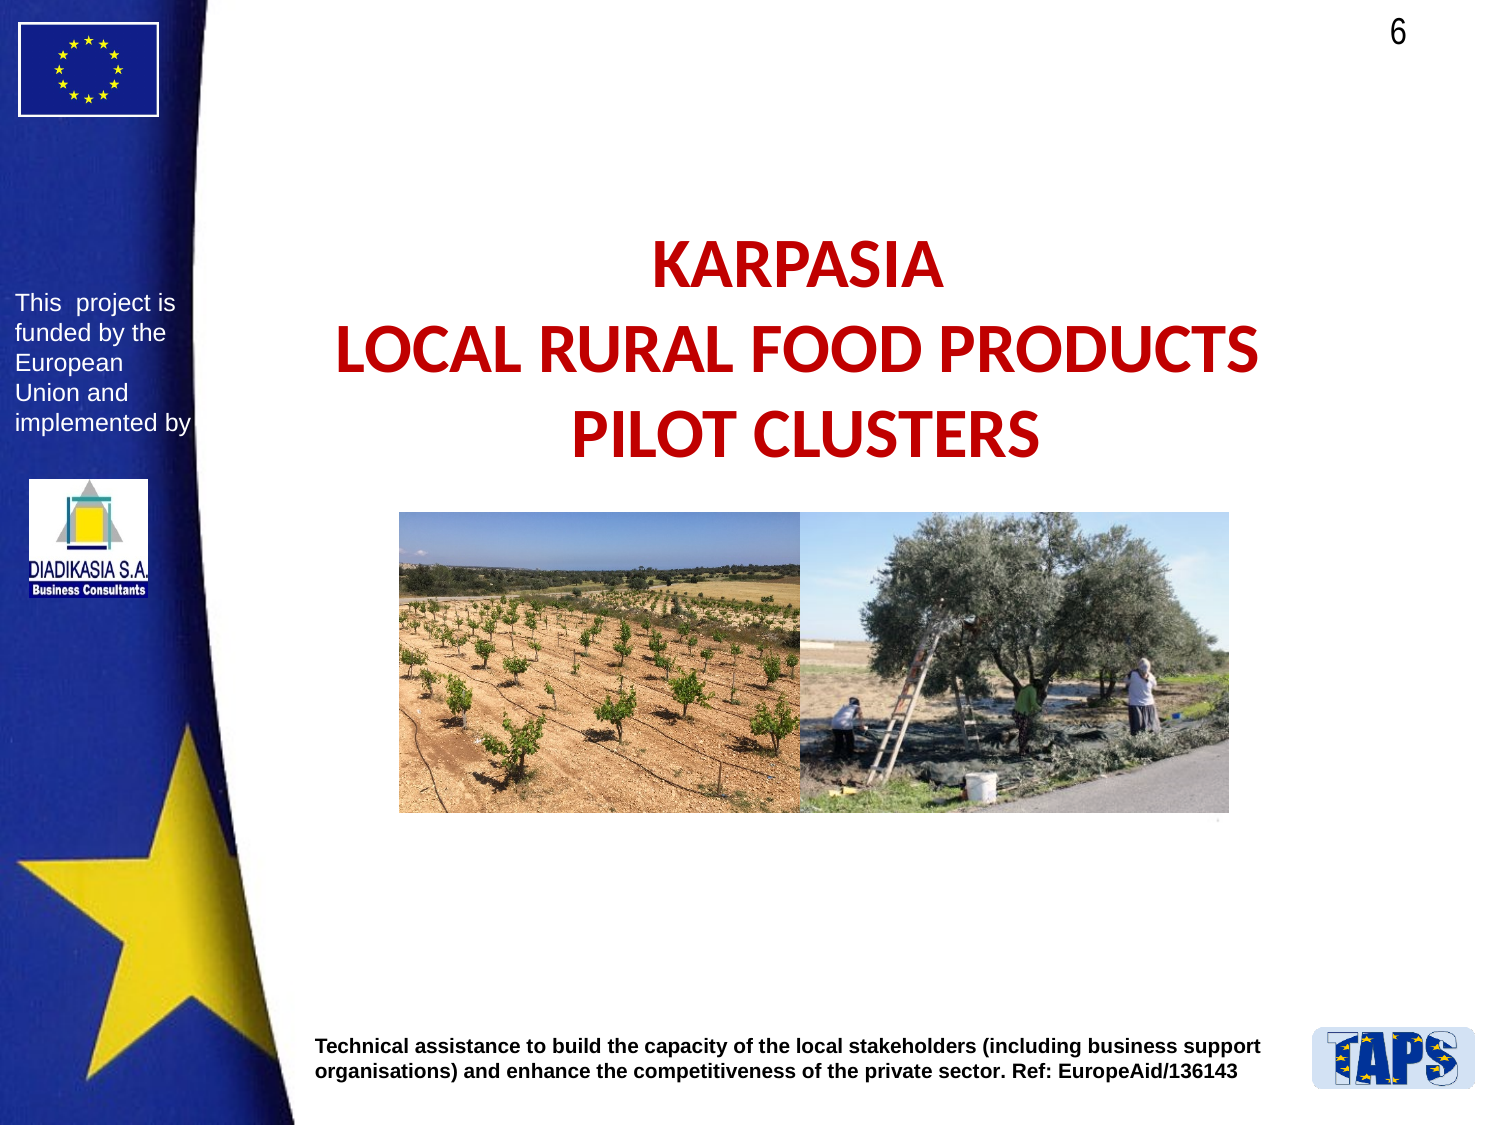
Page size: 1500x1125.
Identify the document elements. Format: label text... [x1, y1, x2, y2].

title KARPASIA LOCAL RURAL FOOD PRODUCTS PILOT CLUSTERS [149, 274, 1463, 413]
picture [0, 0, 1500, 1125]
